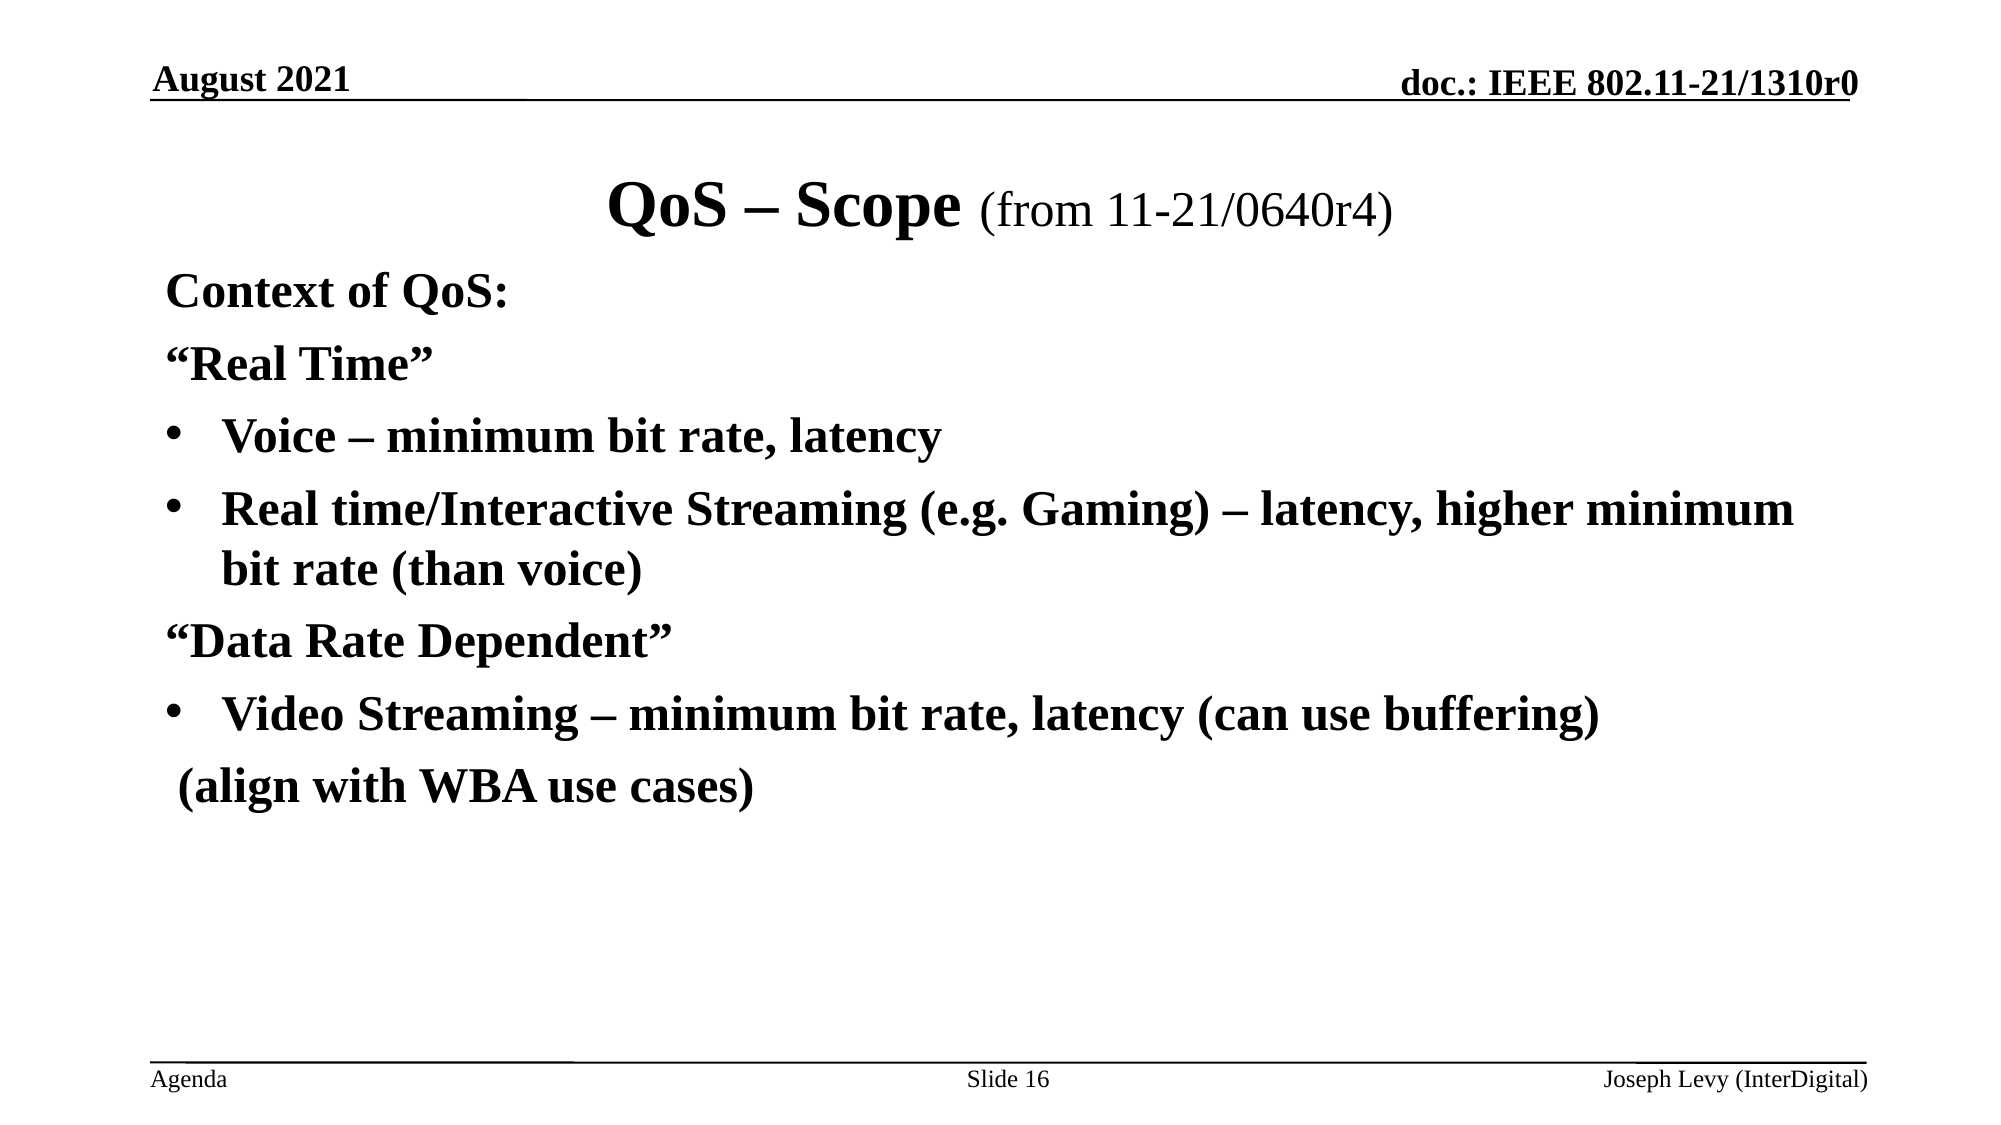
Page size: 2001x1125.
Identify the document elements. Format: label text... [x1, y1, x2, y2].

title QoS – Scope (from 11-21/0640r4) [149, 112, 1850, 249]
footer Joseph Levy (InterDigital) [1171, 1061, 1869, 1093]
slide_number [152, 54, 563, 100]
list Context of QoS: “Real Time” Voice – minimum bit rate, latency Real time/Interactive Streaming (e.g. Gaming) – latency, higher minimum bit rate (than voice) “Data Rate Dependent” Video Streaming – minimum bit rate, latency (can use buffering) (align with WBA use cases) [149, 249, 1850, 1000]
slide_number Slide 16 [950, 1061, 1067, 1123]
